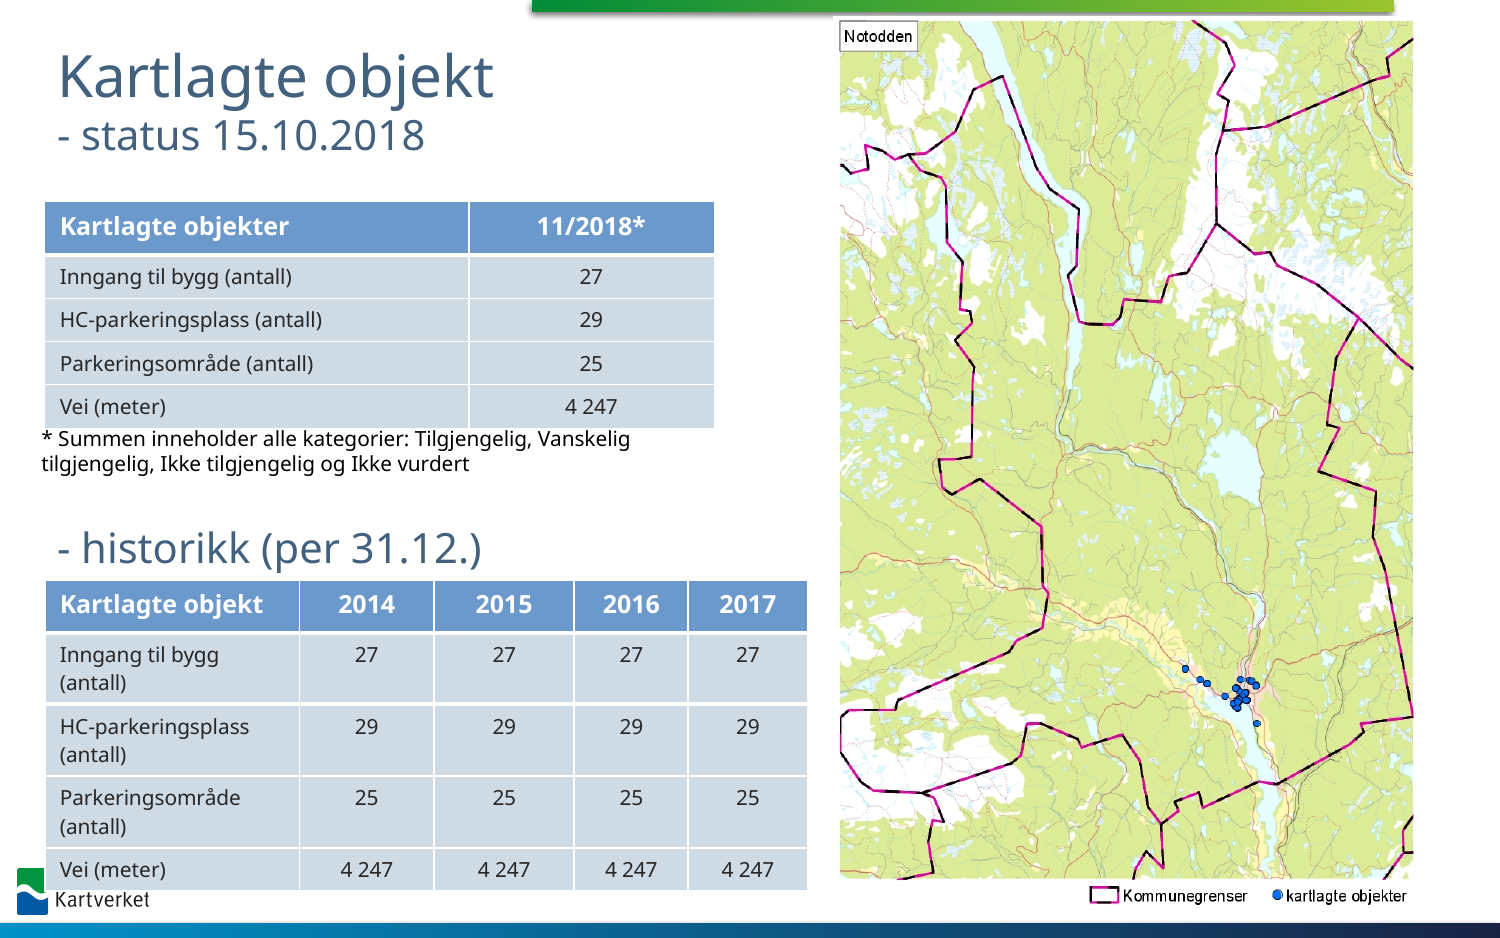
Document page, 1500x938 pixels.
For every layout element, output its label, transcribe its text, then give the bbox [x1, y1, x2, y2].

table_cell 29 [470, 299, 714, 341]
text_box - historikk (per 31.12.) [42, 496, 828, 580]
text_box * Summen inneholder alle kategorier: Tilgjengelig, Vanskelig tilgjengelig, Ikke tilgjengelig og Ikke vurdert [26, 417, 711, 483]
table_cell 29 [575, 706, 687, 775]
table_cell 25 [435, 777, 573, 847]
table_cell 25 [575, 777, 687, 847]
table_header 2016 [575, 581, 687, 631]
table_cell 25 [470, 342, 714, 384]
table_header Kartlagte objekter [45, 202, 468, 253]
table_cell Vei (meter) [45, 385, 468, 417]
table_cell 4 247 [689, 849, 807, 890]
table_header 2014 [300, 581, 433, 631]
picture [833, 16, 1419, 913]
table_header 2017 [689, 581, 807, 631]
text_box Kartlagte objekt - status 15.10.2018 [42, 24, 828, 167]
table_cell 29 [300, 706, 433, 775]
table_cell 27 [435, 635, 573, 702]
table_cell 4 247 [300, 849, 433, 890]
table_cell Parkeringsområde (antall) [46, 777, 299, 847]
table_cell 25 [689, 777, 807, 847]
table_cell Parkeringsområde (antall) [45, 342, 468, 384]
table_cell 27 [470, 257, 714, 298]
table_cell 4 247 [575, 849, 687, 890]
table_cell HC-parkeringsplass (antall) [46, 706, 299, 775]
table_header 11/2018* [470, 202, 714, 253]
table_cell Inngang til bygg (antall) [46, 635, 299, 702]
table_header 2015 [435, 581, 573, 631]
table_cell 27 [300, 635, 433, 702]
table_cell Vei (meter) [46, 849, 299, 890]
table_cell 4 247 [435, 849, 573, 890]
table_cell 4 247 [470, 385, 714, 428]
table_header Kartlagte objekt [46, 581, 299, 631]
table_cell Inngang til bygg (antall) [45, 257, 468, 298]
table_cell 29 [435, 706, 573, 775]
table_cell 27 [689, 635, 807, 702]
table_cell HC-parkeringsplass (antall) [45, 299, 468, 341]
table_cell 27 [575, 635, 687, 702]
table_cell 25 [300, 777, 433, 847]
table_cell 29 [689, 706, 807, 775]
